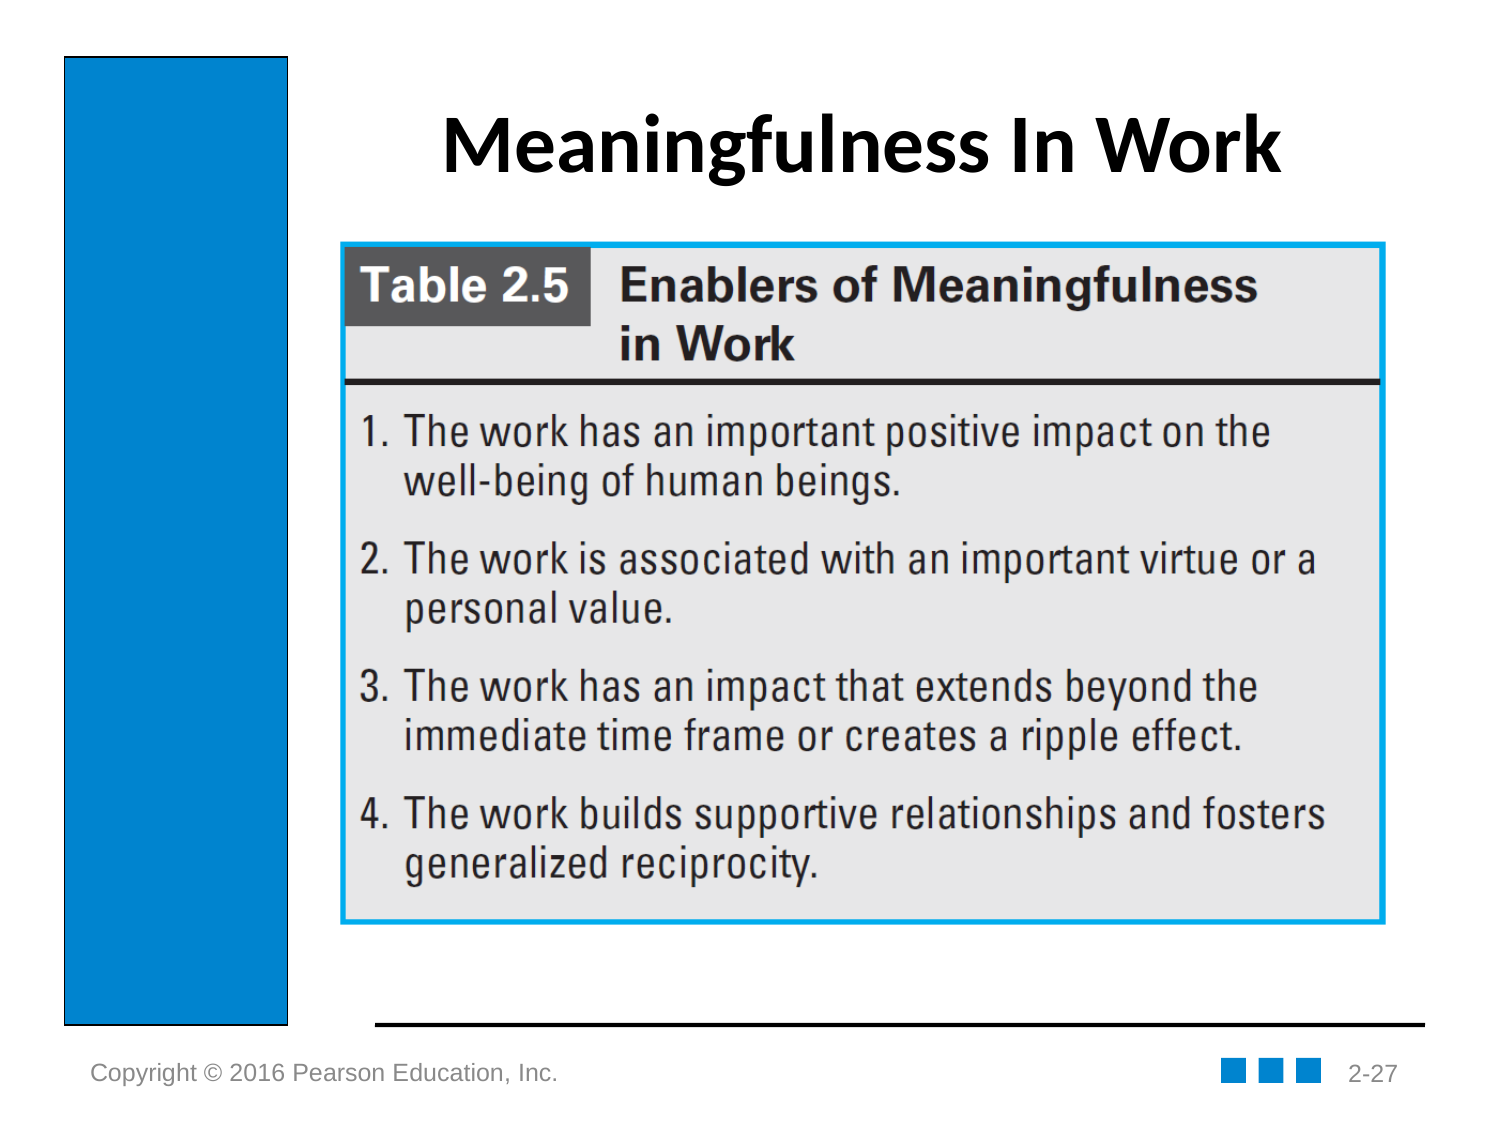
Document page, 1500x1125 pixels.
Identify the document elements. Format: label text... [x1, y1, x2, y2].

text_box 2-27 [1333, 1050, 1421, 1095]
text_box [64, 56, 288, 1025]
text_box [1258, 1057, 1284, 1083]
text_box Copyright © 2016 Pearson Education, Inc. [75, 1055, 625, 1088]
title Meaningfulness In Work [300, 45, 1425, 233]
text_box [1296, 1057, 1321, 1083]
picture [335, 232, 1390, 931]
text_box [1221, 1057, 1246, 1083]
